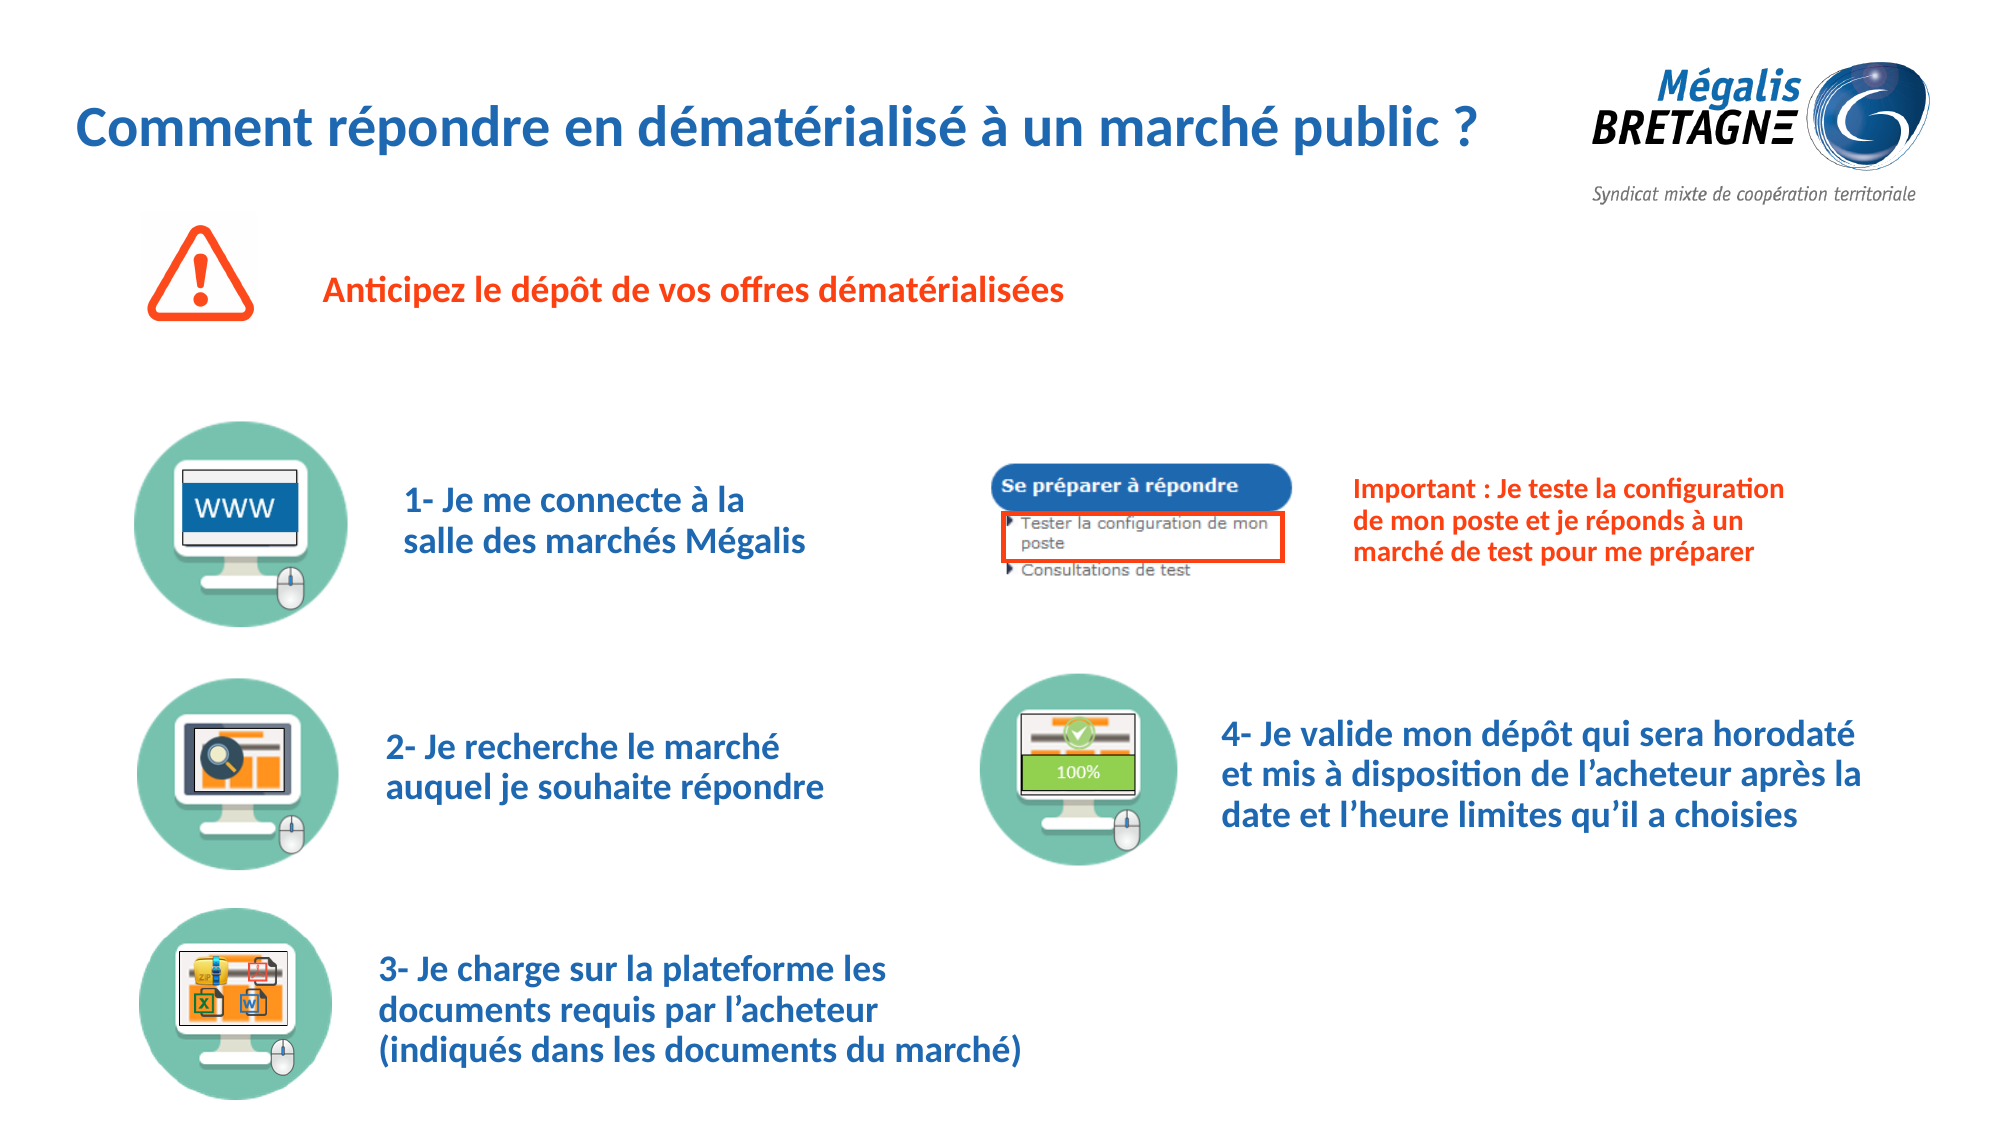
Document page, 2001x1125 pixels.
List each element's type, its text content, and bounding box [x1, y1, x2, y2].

picture [141, 211, 257, 330]
picture [117, 670, 367, 1115]
text_box 1- Je me connecte à la salle des marchés Mégalis [388, 480, 838, 561]
title Comment répondre en dématérialisé à un marché public ? [61, 77, 1567, 178]
text_box 4- Je valide mon dépôt qui sera horodaté et mis à disposition de l’acheteur après la date et l’heure limites qu’il a choisies [1206, 681, 1883, 869]
picture [123, 407, 361, 635]
picture [1567, 41, 1950, 214]
text_box 3- Je charge sur la plateforme les documents requis par l’acheteur (indiqués dans les documents du marché) [363, 951, 1039, 1070]
picture [990, 461, 1295, 580]
text_box 2- Je recherche le marché auquel je souhaite répondre [370, 727, 855, 808]
text_box Anticipez le dépôt de vos offres dématérialisées [257, 249, 1132, 330]
picture [967, 664, 1186, 872]
text_box Important : Je teste la configuration de mon poste et je réponds à un marché de test pour me préparer [1338, 419, 1823, 622]
